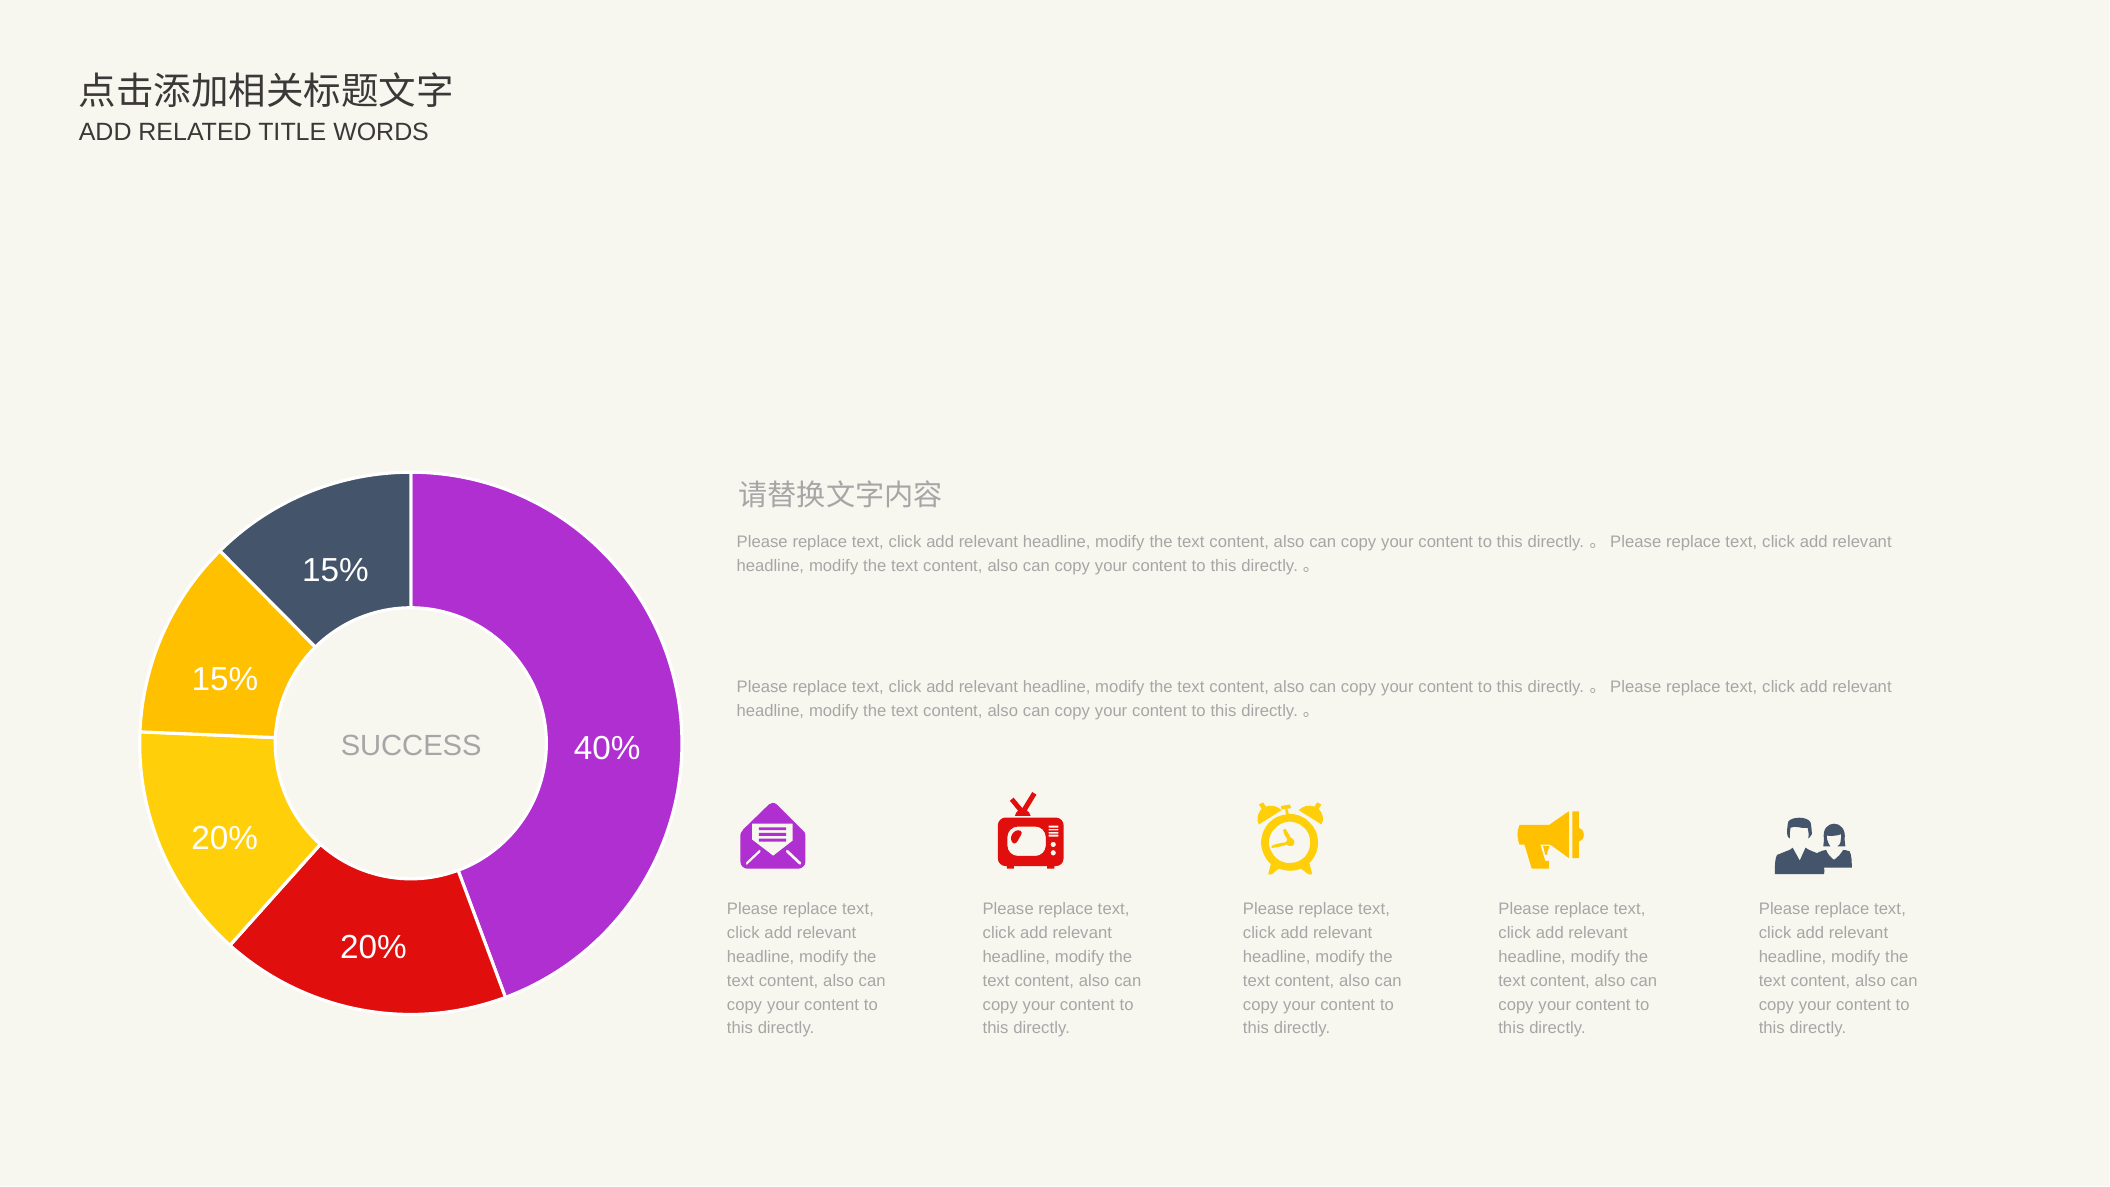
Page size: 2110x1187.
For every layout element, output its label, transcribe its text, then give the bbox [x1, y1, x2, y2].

text_box [1787, 817, 1812, 839]
text_box [1823, 823, 1846, 847]
text_box ADD RELATED TITLE WORDS [62, 107, 446, 154]
text_box Please replace text, click add relevant headline, modify the text content, also can copy your content to this directly.。Please replace text, click add relevant headline, modify the text content, also can copy your content to this directly.。 [743, 664, 1927, 728]
text_box [1517, 811, 1569, 869]
text_box [1009, 792, 1037, 816]
text_box [743, 802, 806, 869]
text_box Please replace text, click add relevant headline, modify the text content, also can copy your content to this directly. [1483, 886, 1683, 1045]
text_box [79, 460, 743, 1026]
text_box Please replace text, click add relevant headline, modify the text content, also can copy your content to this directly.。Please replace text, click add relevant headline, modify the text content, also can copy your content to this directly.。 [743, 519, 1927, 583]
text_box [997, 817, 1064, 869]
text_box [1572, 811, 1584, 859]
text_box Please replace text, click add relevant headline, modify the text content, also can copy your content to this directly. [712, 886, 911, 1045]
text_box Please replace text, click add relevant headline, modify the text content, also can copy your content to this directly. [1744, 886, 1943, 1045]
text_box [1257, 802, 1319, 875]
text_box [1774, 847, 1852, 875]
text_box [1298, 802, 1323, 825]
text_box Please replace text, click add relevant headline, modify the text content, also can copy your content to this directly. [967, 886, 1167, 1045]
text_box Please replace text, click add relevant headline, modify the text content, also can copy your content to this directly. [1228, 886, 1427, 1045]
text_box 请替换文字内容 [743, 462, 965, 519]
text_box 点击添加相关标题文字 [62, 59, 470, 121]
